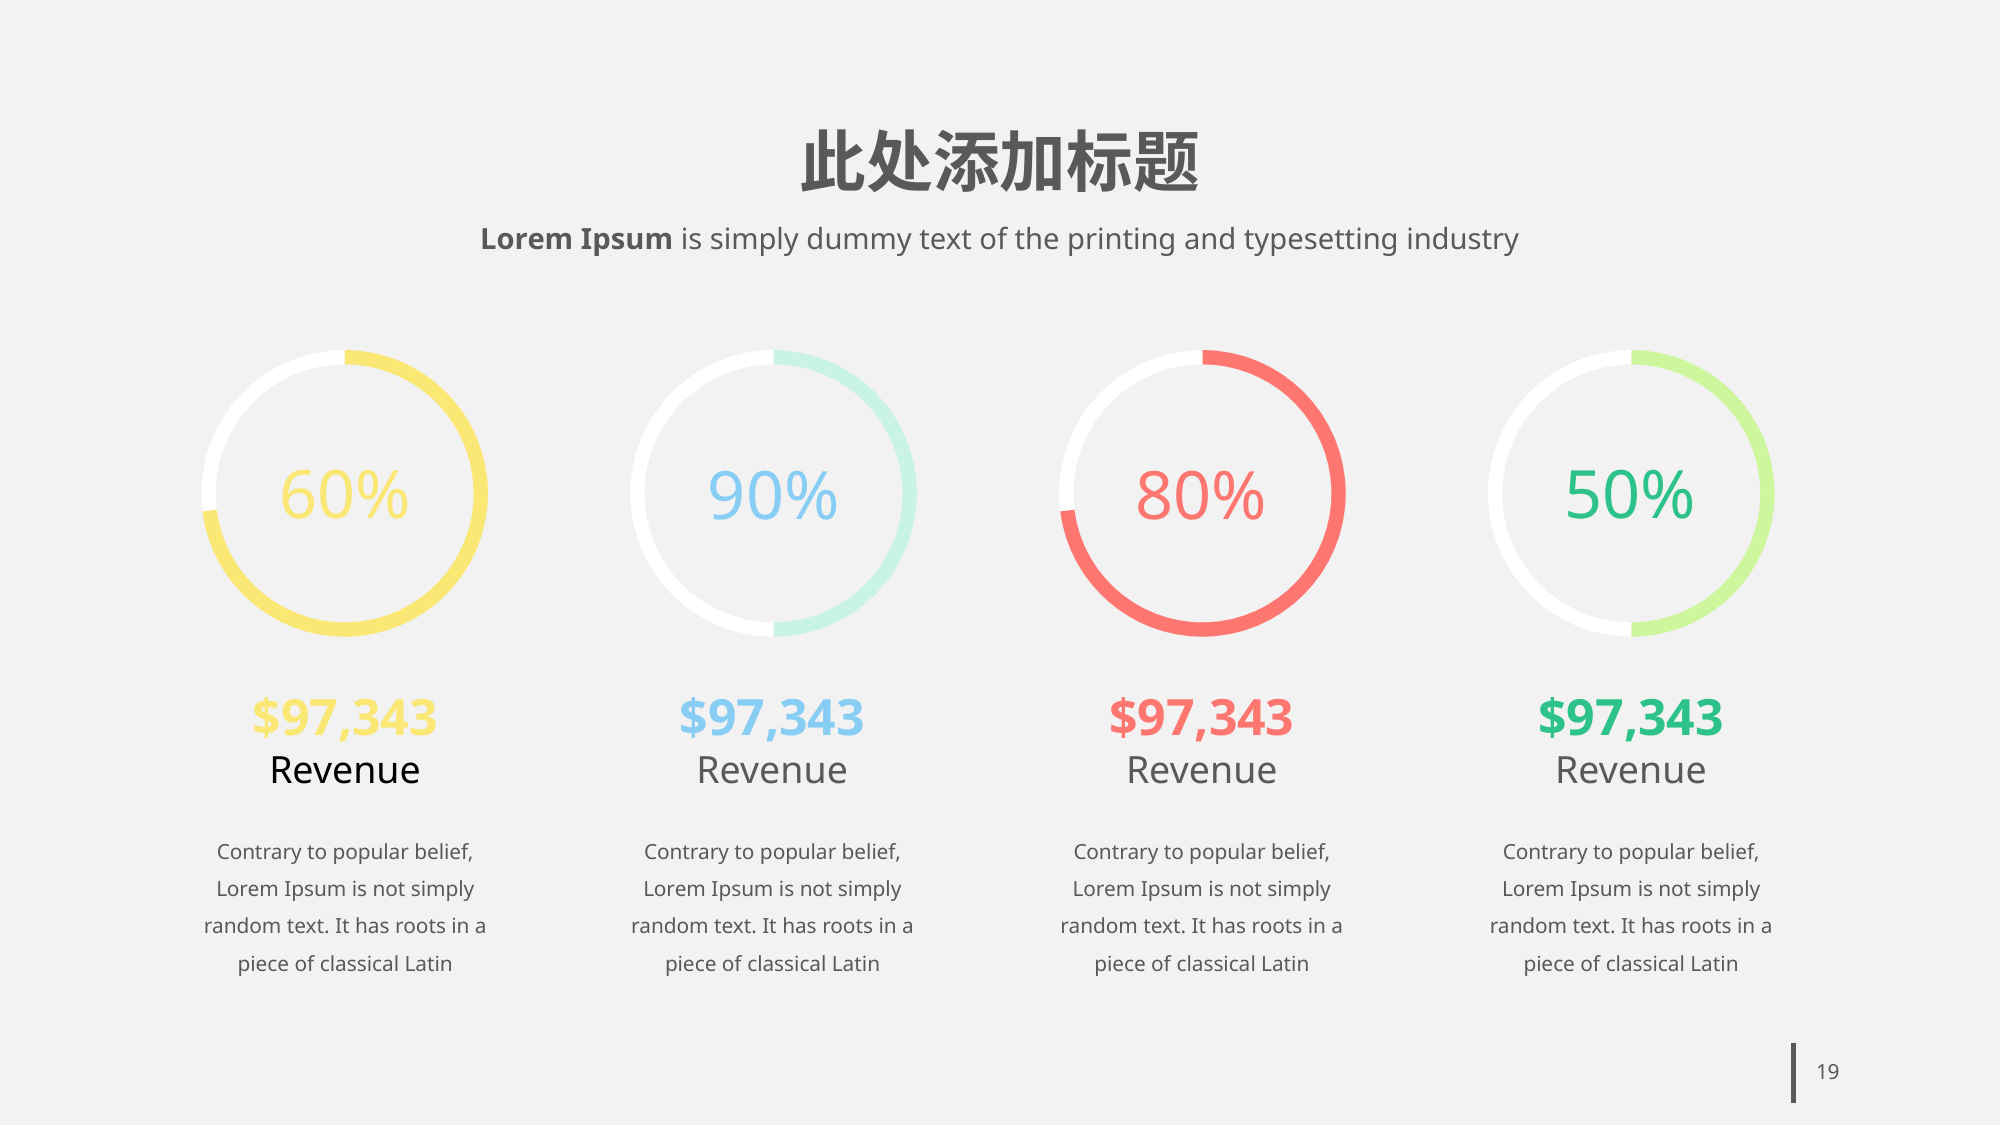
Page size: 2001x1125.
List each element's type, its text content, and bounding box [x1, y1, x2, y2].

text_box 19 [1796, 1042, 1863, 1103]
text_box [1416, 326, 1846, 986]
picture [121, 318, 1854, 668]
list Lorem Ipsum is simply dummy text of the printing and typesetting industry [137, 216, 1863, 271]
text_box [987, 326, 1416, 986]
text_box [130, 326, 558, 986]
title 此处添加标题 [137, 59, 1863, 216]
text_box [558, 326, 987, 986]
